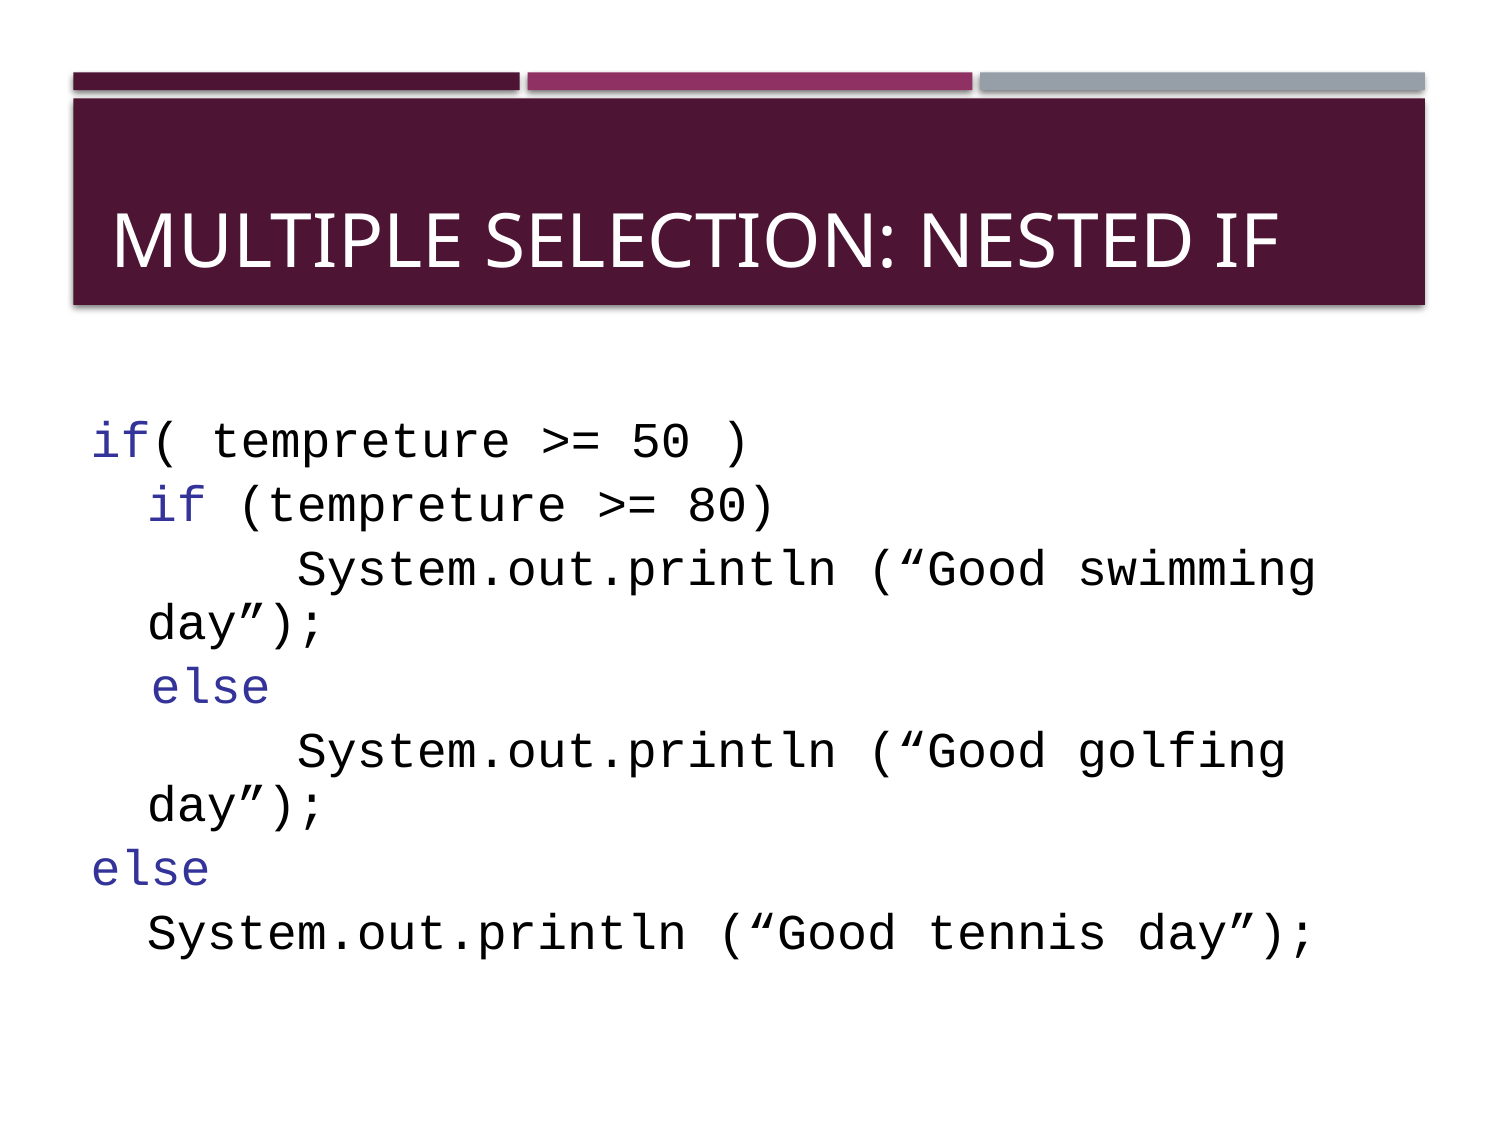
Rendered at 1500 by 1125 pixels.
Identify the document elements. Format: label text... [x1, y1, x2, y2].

title Multiple Selection: Nested if [95, 112, 1406, 291]
text_box if( tempreture >= 50 ) if (tempreture >= 80) System.out.println (“Good swimming day”); else System.out.println (“Good golfing day”); else System.out.println (“Good tennis day”); [75, 337, 1499, 1058]
